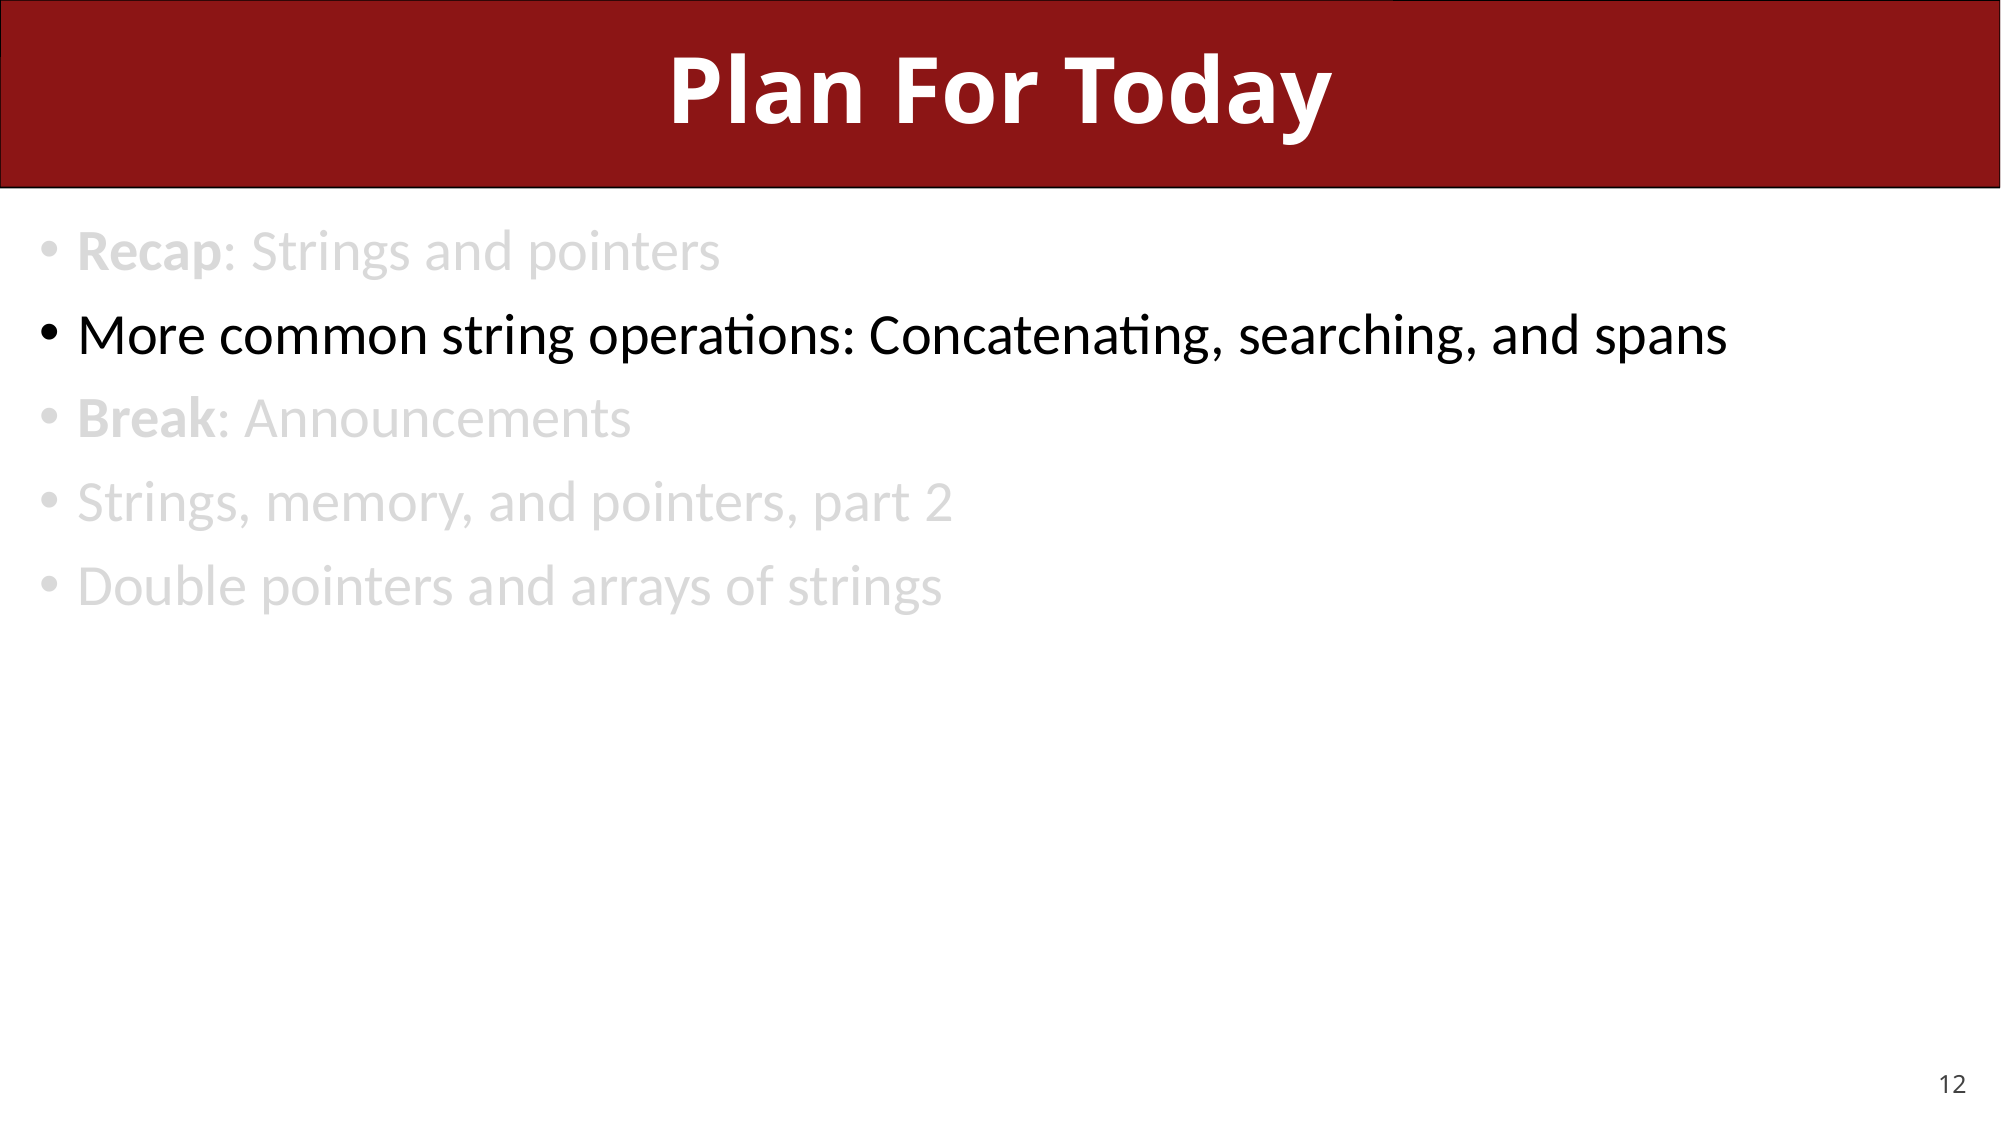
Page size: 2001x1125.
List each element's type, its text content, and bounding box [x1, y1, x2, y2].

list Recap: Strings and pointers More common string operations: Concatenating, searching, and spans Break: Announcements Strings, memory, and pointers, part 2 Double pointers and arrays of strings [24, 212, 1963, 1113]
title Plan For Today [75, 0, 1925, 188]
